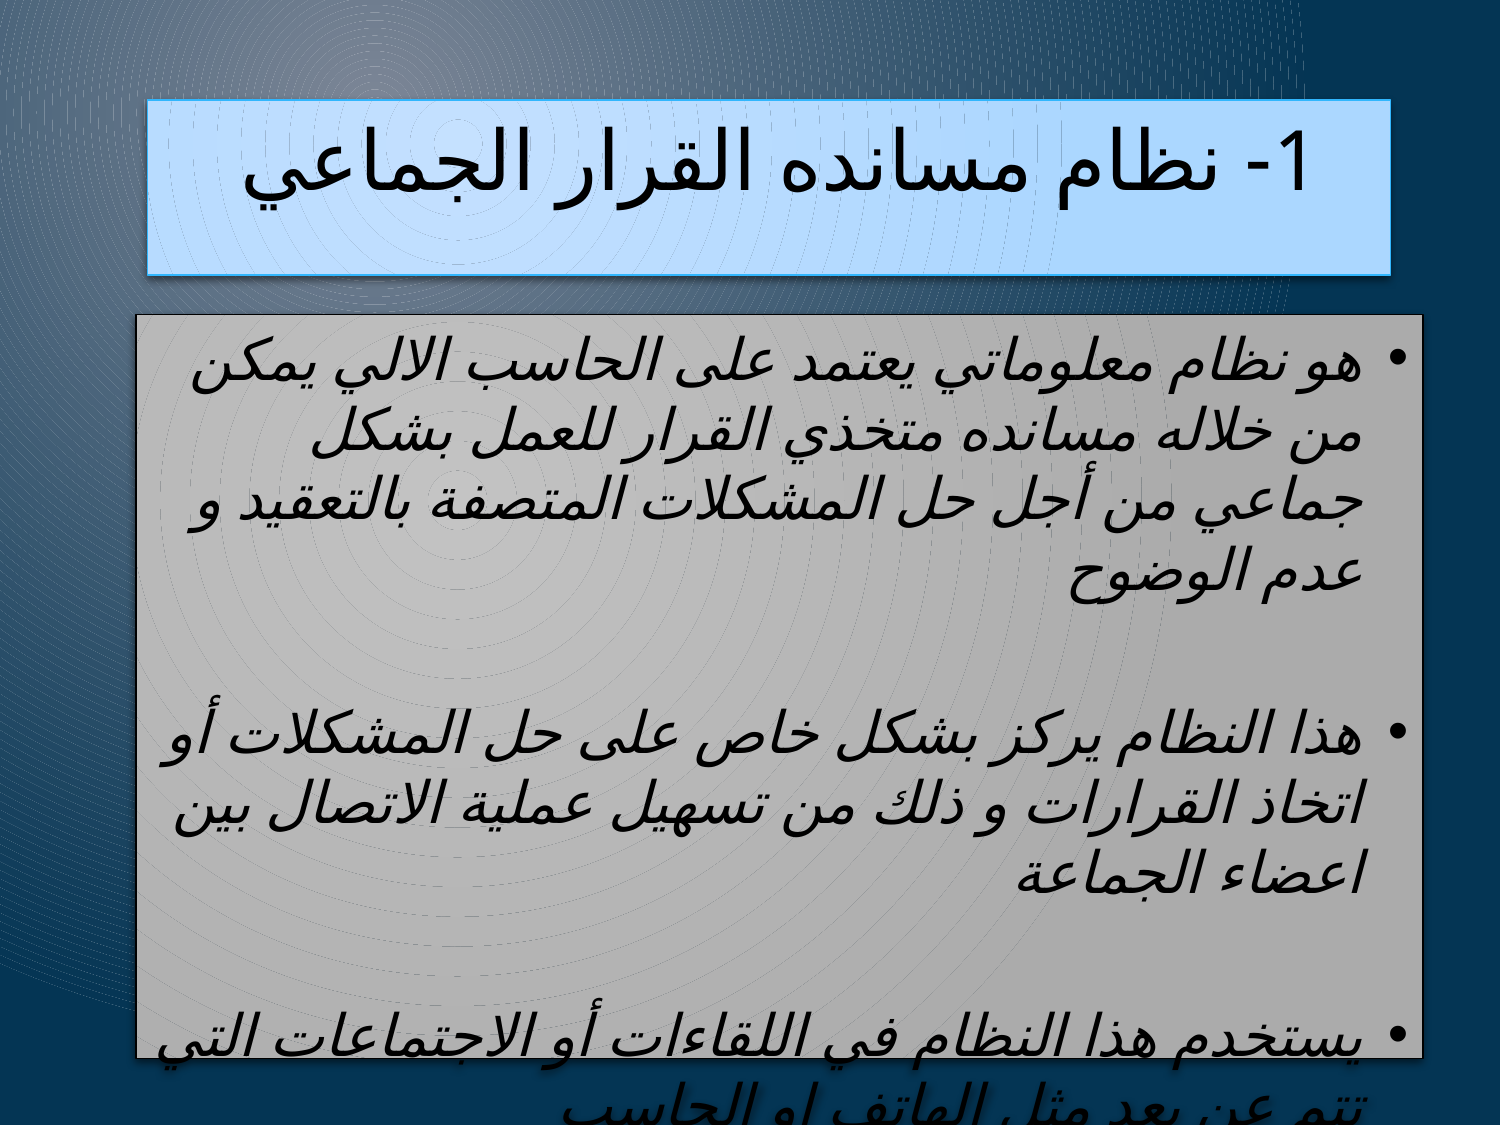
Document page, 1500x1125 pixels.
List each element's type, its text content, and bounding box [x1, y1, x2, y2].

title 1- نظام مسانده القرار الجماعي [147, 99, 1391, 276]
list هو نظام معلوماتي يعتمد على الحاسب الالي يمكن من خلاله مسانده متخذي القرار للعمل بشكل جماعي من أجل حل المشكلات المتصفة بالتعقيد و عدم الوضوح هذا النظام يركز بشكل خاص على حل المشكلات أو اتخاذ القرارات و ذلك من تسهيل عملية الاتصال بين اعضاء الجماعة يستخدم هذا النظام في اللقاءات أو الاجتماعات التي تتم عن بعد مثل الهاتف او الحاسب [135, 314, 1424, 1059]
